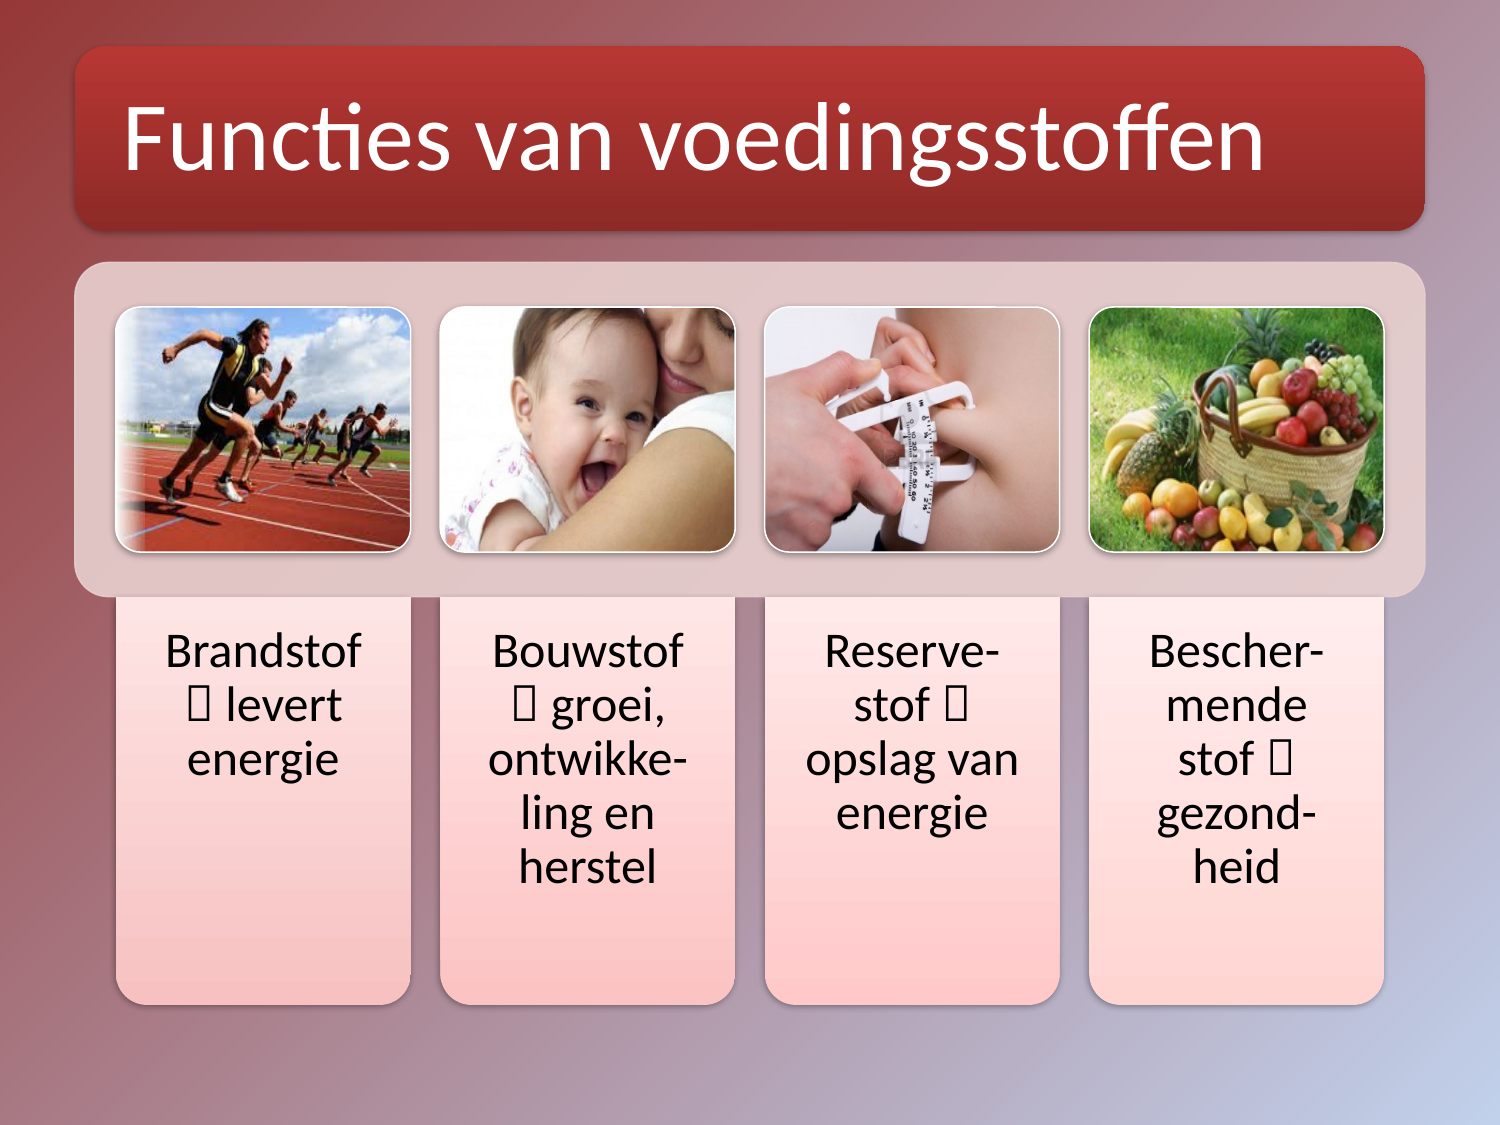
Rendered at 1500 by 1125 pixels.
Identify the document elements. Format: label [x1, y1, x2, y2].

list [74, 262, 1426, 1006]
text_box [74, 44, 1426, 233]
